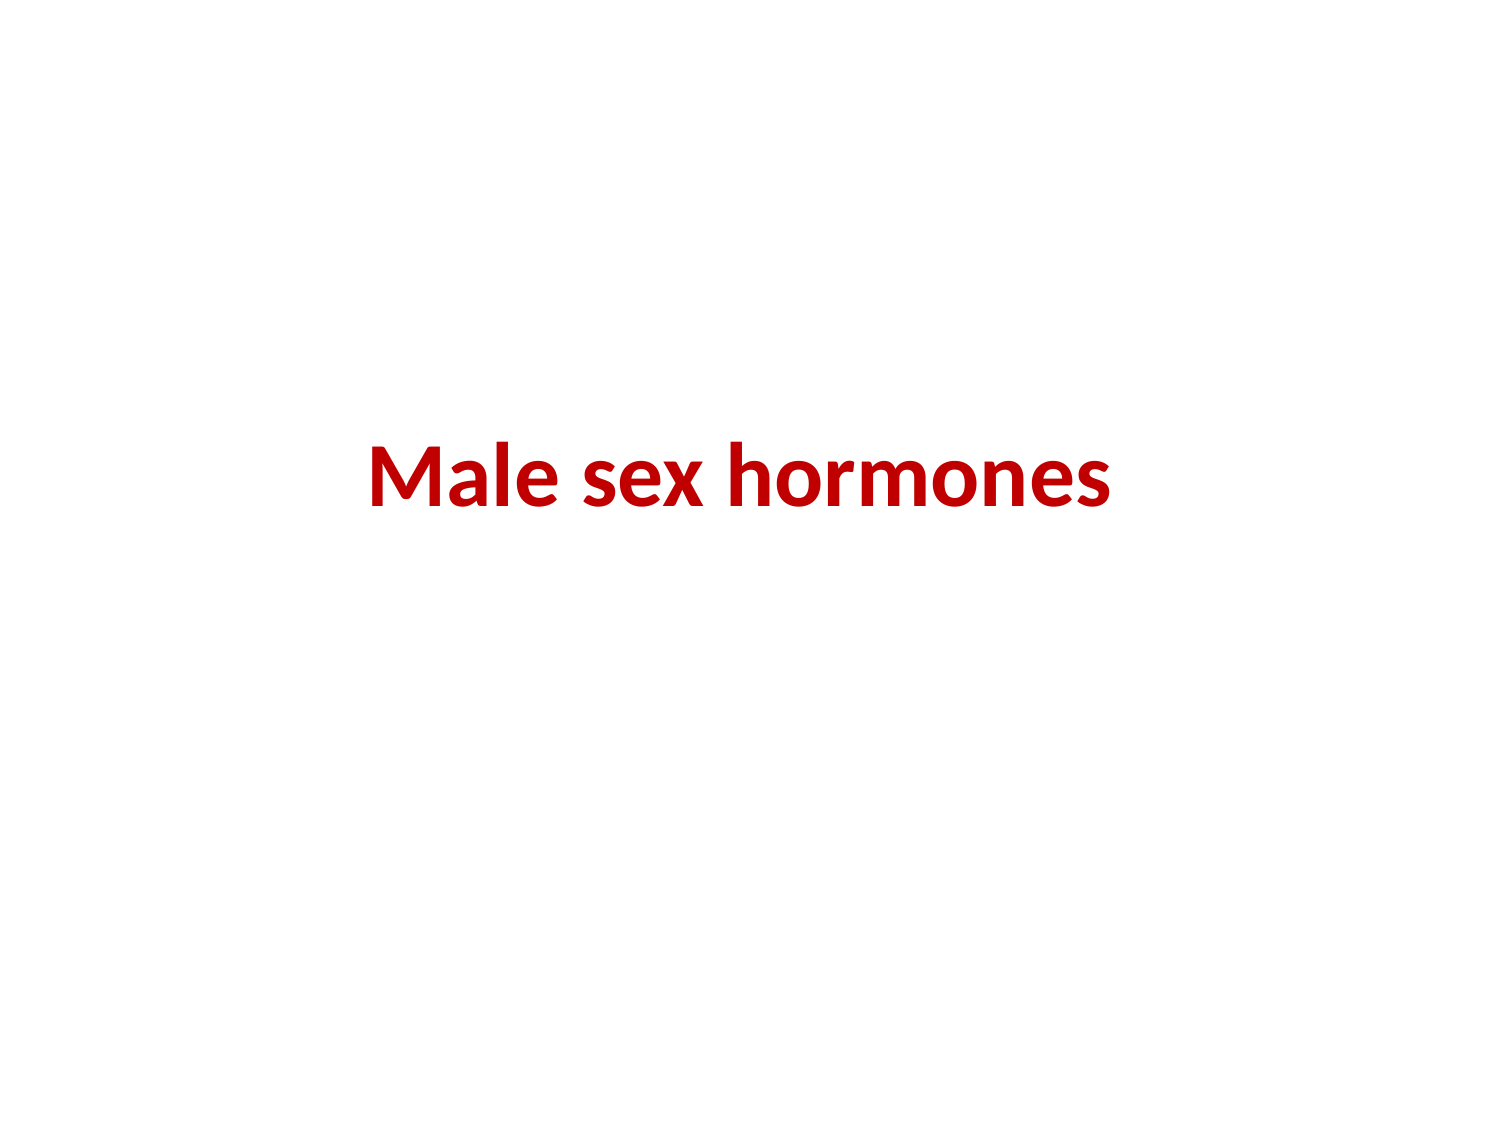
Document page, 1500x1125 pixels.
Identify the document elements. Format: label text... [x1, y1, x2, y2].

title Male sex hormones [112, 349, 1388, 591]
